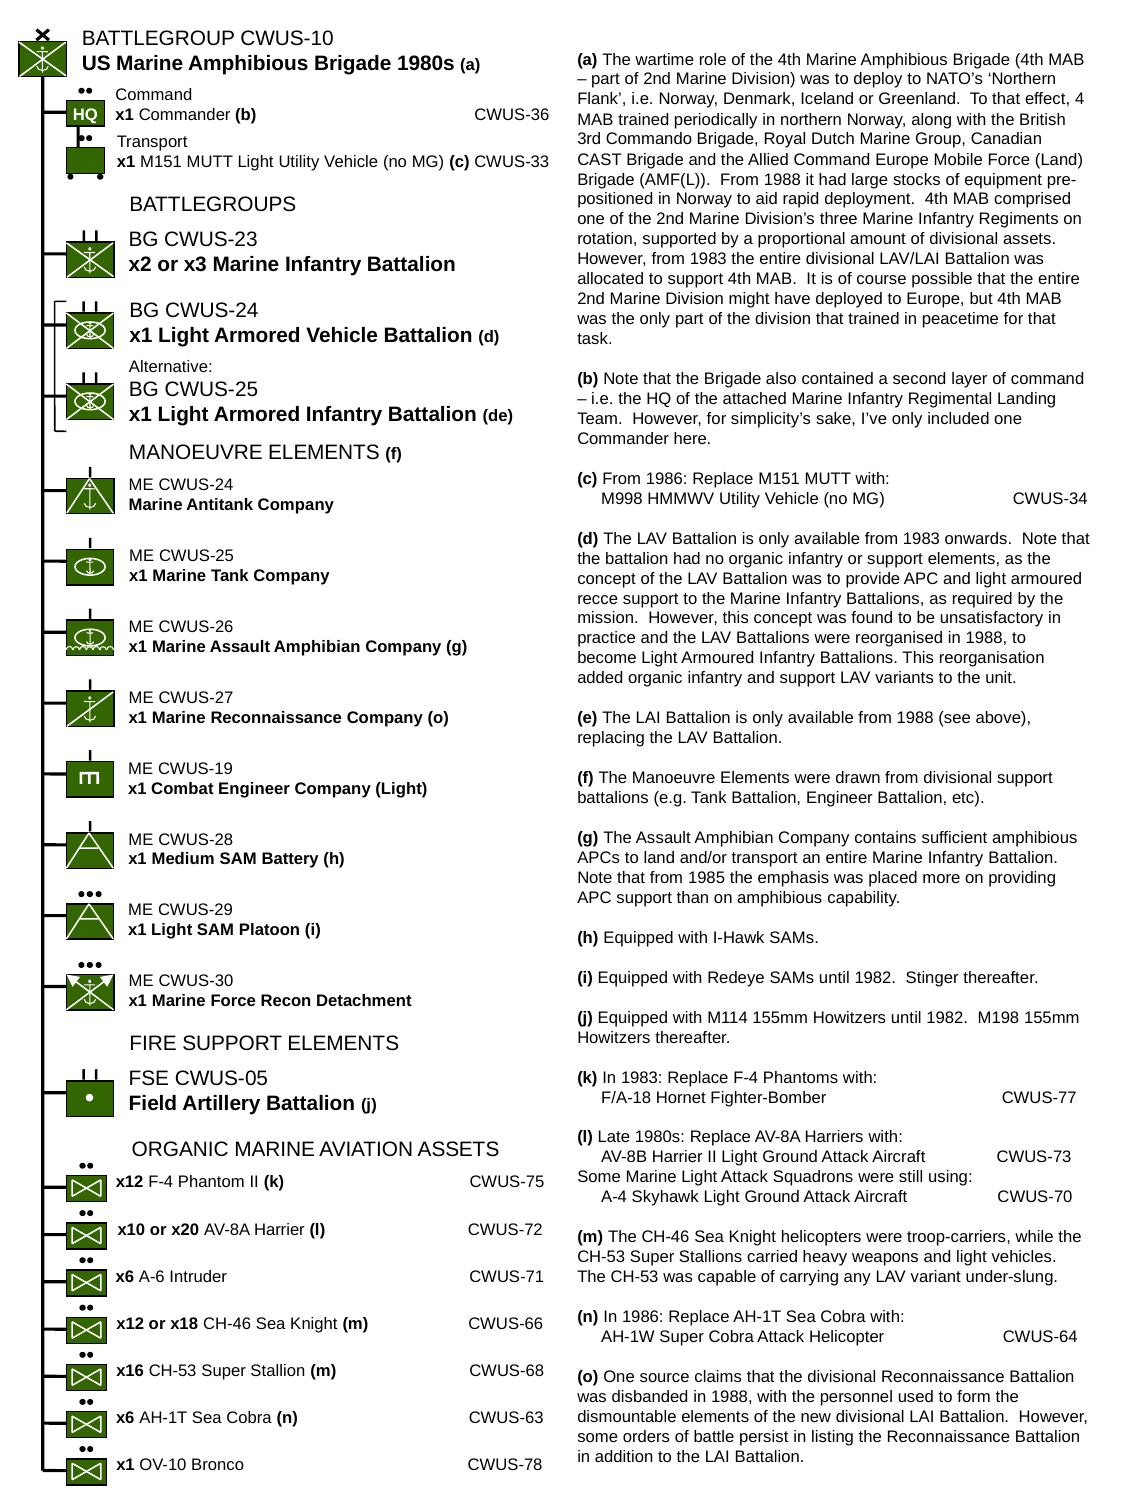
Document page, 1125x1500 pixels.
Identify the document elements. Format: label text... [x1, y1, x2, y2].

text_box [66, 691, 114, 727]
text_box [18, 41, 67, 77]
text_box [66, 832, 114, 869]
text_box FIRE SUPPORT ELEMENTS [114, 1021, 414, 1062]
text_box ME CWUS-19 x1 Combat Engineer Company (Light) [113, 750, 443, 805]
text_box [66, 1411, 107, 1438]
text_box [79, 962, 101, 968]
text_box ME CWUS-28 x1 Medium SAM Battery (h) [113, 821, 360, 876]
text_box Alternative: BG CWUS-25 x1 Light Armored Infantry Battalion (de) [114, 348, 529, 433]
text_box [66, 549, 114, 585]
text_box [80, 1352, 93, 1358]
text_box Transport x1 M151 MUTT Light Utility Vehicle (no MG) (c) CWUS-33 [102, 123, 565, 179]
text_box ORGANIC MARINE AVIATION ASSETS [116, 1128, 515, 1163]
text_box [66, 100, 105, 127]
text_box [66, 478, 114, 514]
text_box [79, 88, 92, 93]
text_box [66, 974, 114, 1010]
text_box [80, 1163, 93, 1168]
text_box x12 F-4 Phantom II (k) CWUS-75 [101, 1163, 560, 1199]
text_box x6 A-6 Intruder CWUS-71 [100, 1257, 560, 1293]
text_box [66, 1270, 107, 1297]
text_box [66, 1175, 107, 1202]
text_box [66, 1222, 107, 1249]
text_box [83, 1069, 97, 1080]
text_box BG CWUS-23 x2 or x3 Marine Infantry Battalion [113, 218, 471, 284]
text_box x1 OV-10 Bronco CWUS-78 [101, 1446, 558, 1482]
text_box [66, 620, 114, 656]
text_box ME CWUS-30 x1 Marine Force Recon Detachment [113, 962, 428, 1018]
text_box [36, 29, 49, 41]
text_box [83, 372, 97, 383]
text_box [66, 761, 114, 798]
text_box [66, 242, 114, 278]
text_box x16 CH-53 Super Stallion (m) CWUS-68 [101, 1352, 560, 1388]
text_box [83, 301, 97, 312]
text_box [79, 891, 101, 897]
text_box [83, 230, 97, 241]
text_box MANOEUVRE ELEMENTS (f) [114, 431, 417, 471]
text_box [66, 903, 114, 940]
text_box BG CWUS-24 x1 Light Armored Vehicle Battalion (d) [114, 289, 515, 348]
text_box BATTLEGROUP CWUS-10 US Marine Amphibious Brigade 1980s (a) [67, 17, 496, 83]
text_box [80, 1210, 93, 1216]
text_box Command x1 Commander (b) CWUS-36 [100, 76, 565, 123]
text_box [79, 135, 92, 141]
text_box x12 or x18 CH-46 Sea Knight (m) CWUS-66 [101, 1305, 558, 1341]
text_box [66, 1458, 107, 1485]
text_box ME CWUS-29 x1 Light SAM Platoon (i) [113, 891, 336, 947]
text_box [66, 312, 114, 349]
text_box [80, 1399, 93, 1405]
text_box FSE CWUS-05 Field Artillery Battalion (j) [114, 1057, 392, 1122]
text_box ME CWUS-26 x1 Marine Assault Amphibian Company (g) [114, 608, 484, 663]
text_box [66, 384, 114, 420]
text_box x10 or x20 AV-8A Harrier (l) CWUS-72 [102, 1210, 558, 1246]
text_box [66, 1080, 114, 1117]
text_box ME CWUS-24 Marine Antitank Company [113, 466, 350, 522]
text_box BATTLEGROUPS [114, 183, 312, 218]
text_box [80, 1446, 93, 1452]
text_box ME CWUS-27 x1 Marine Reconnaissance Company (o) [113, 679, 465, 734]
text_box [80, 1305, 93, 1310]
text_box ME CWUS-25 x1 Marine Tank Company [114, 537, 345, 593]
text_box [66, 147, 105, 179]
text_box (a) The wartime role of the 4th Marine Amphibious Brigade (4th MAB – part of 2nd Marine Division) was to deploy to NATO’s ‘Northern Flank’, i.e. Norway, Denmark, Iceland or Greenland. To that effect, 4 MAB trained periodically in northern Norway, along with the British 3rd Commando Brigade, Royal Dutch Marine Group, Canadian CAST Brigade and the Allied Command Europe Mobile Force (Land) Brigade (AMF(L)). From 1988 it had large stocks of equipment pre-positioned in Norway to aid rapid deployment. 4th MAB comprised one of the 2nd Marine Division’s three Marine Infantry Regiments on rotation, supported by a proportional amount of divisional assets. However, from 1983 the entire divisional LAV/LAI Battalion was allocated to support 4th MAB. It is of course possible that the entire 2nd Marine Division might have deployed to Europe, but 4th MAB was the only part of the division that trained in peacetime for that task. (b) Note that the Brigade also contained a second layer of command – i.e. the HQ of the attached Marine Infantry Regimental Landing Team. However, for simplicity’s sake, I’ve only included one Commander here. (c) From 1986: Replace M151 MUTT with: M998 HMMWV Utility Vehicle (no MG) CWUS-34 (d) The LAV Battalion is only available from 1983 onwards. Note that the battalion had no organic infantry or support elements, as the concept of the LAV Battalion was to provide APC and light armoured recce support to the Marine Infantry Battalions, as required by the mission. However, this concept was found to be unsatisfactory in practice and the LAV Battalions were reorganised in 1988, to become Light Armoured Infantry Battalions. This reorganisation added organic infantry and support LAV variants to the unit. (e) The LAI Battalion is only available from 1988 (see above), replacing the LAV Battalion. (f) The Manoeuvre Elements were drawn from divisional support battalions (e.g. Tank Battalion, Engineer Battalion, etc). (g) The Assault Amphibian Company contains sufficient amphibious APCs to land and/or transport an entire Marine Infantry Battalion. Note that from 1985 the emphasis was placed more on providing APC support than on amphibious capability. (h) Equipped with I-Hawk SAMs. (i) Equipped with Redeye SAMs until 1982. Stinger thereafter. (j) Equipped with M114 155mm Howitzers until 1982. M198 155mm Howitzers thereafter. (k) In 1983: Replace F-4 Phantoms with: F/A-18 Hornet Fighter-Bomber CWUS-77 (l) Late 1980s: Replace AV-8A Harriers with: AV-8B Harrier II Light Ground Attack Aircraft CWUS-73 Some Marine Light Attack Squadrons were still using: A-4 Skyhawk Light Ground Attack Aircraft CWUS-70 (m) The CH-46 Sea Knight helicopters were troop-carriers, while the CH-53 Super Stallions carried heavy weapons and light vehicles. The CH-53 was capable of carrying any LAV variant under-slung. (n) In 1986: Replace AH-1T Sea Cobra with: AH-1W Super Cobra Attack Helicopter CWUS-64 (o) One source claims that the divisional Reconnaissance Battalion was disbanded in 1988, with the personnel used to form the dismountable elements of the new divisional LAI Battalion. However, some orders of battle persist in listing the Reconnaissance Battalion in addition to the LAI Battalion. [562, 41, 1106, 1474]
text_box x6 AH-1T Sea Cobra (n) CWUS-63 [101, 1399, 559, 1435]
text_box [80, 1258, 93, 1263]
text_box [66, 1317, 107, 1344]
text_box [66, 1364, 107, 1391]
